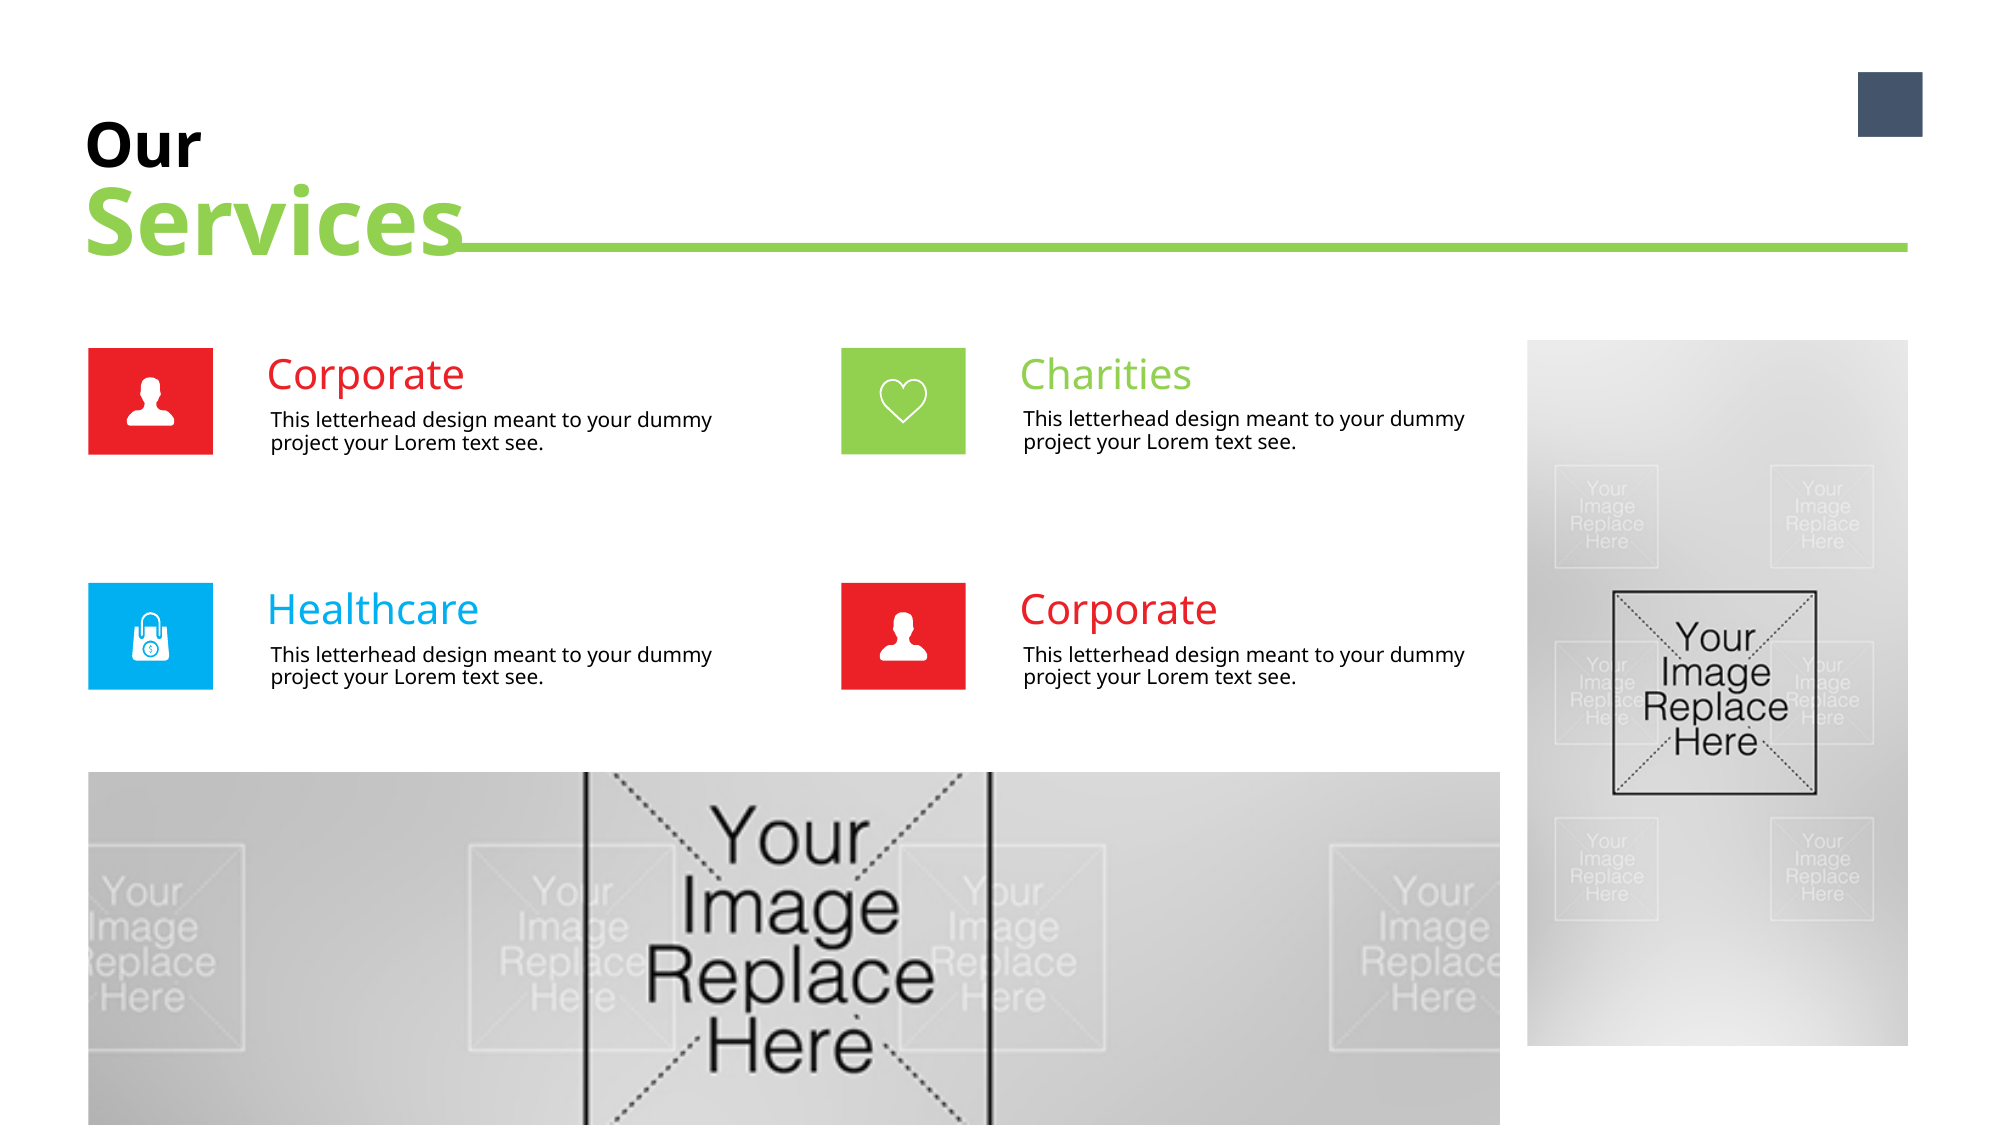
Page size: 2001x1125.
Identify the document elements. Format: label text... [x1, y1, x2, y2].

picture [1527, 340, 1908, 1046]
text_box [88, 575, 771, 698]
picture [88, 772, 1500, 1125]
text_box [456, 242, 1909, 253]
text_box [841, 340, 1524, 462]
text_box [841, 575, 1524, 698]
text_box Our Services [69, 78, 482, 282]
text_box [88, 340, 771, 463]
text_box [1857, 130, 1924, 138]
text_box [1857, 71, 1924, 78]
slide_number 4 [1854, 78, 1927, 130]
